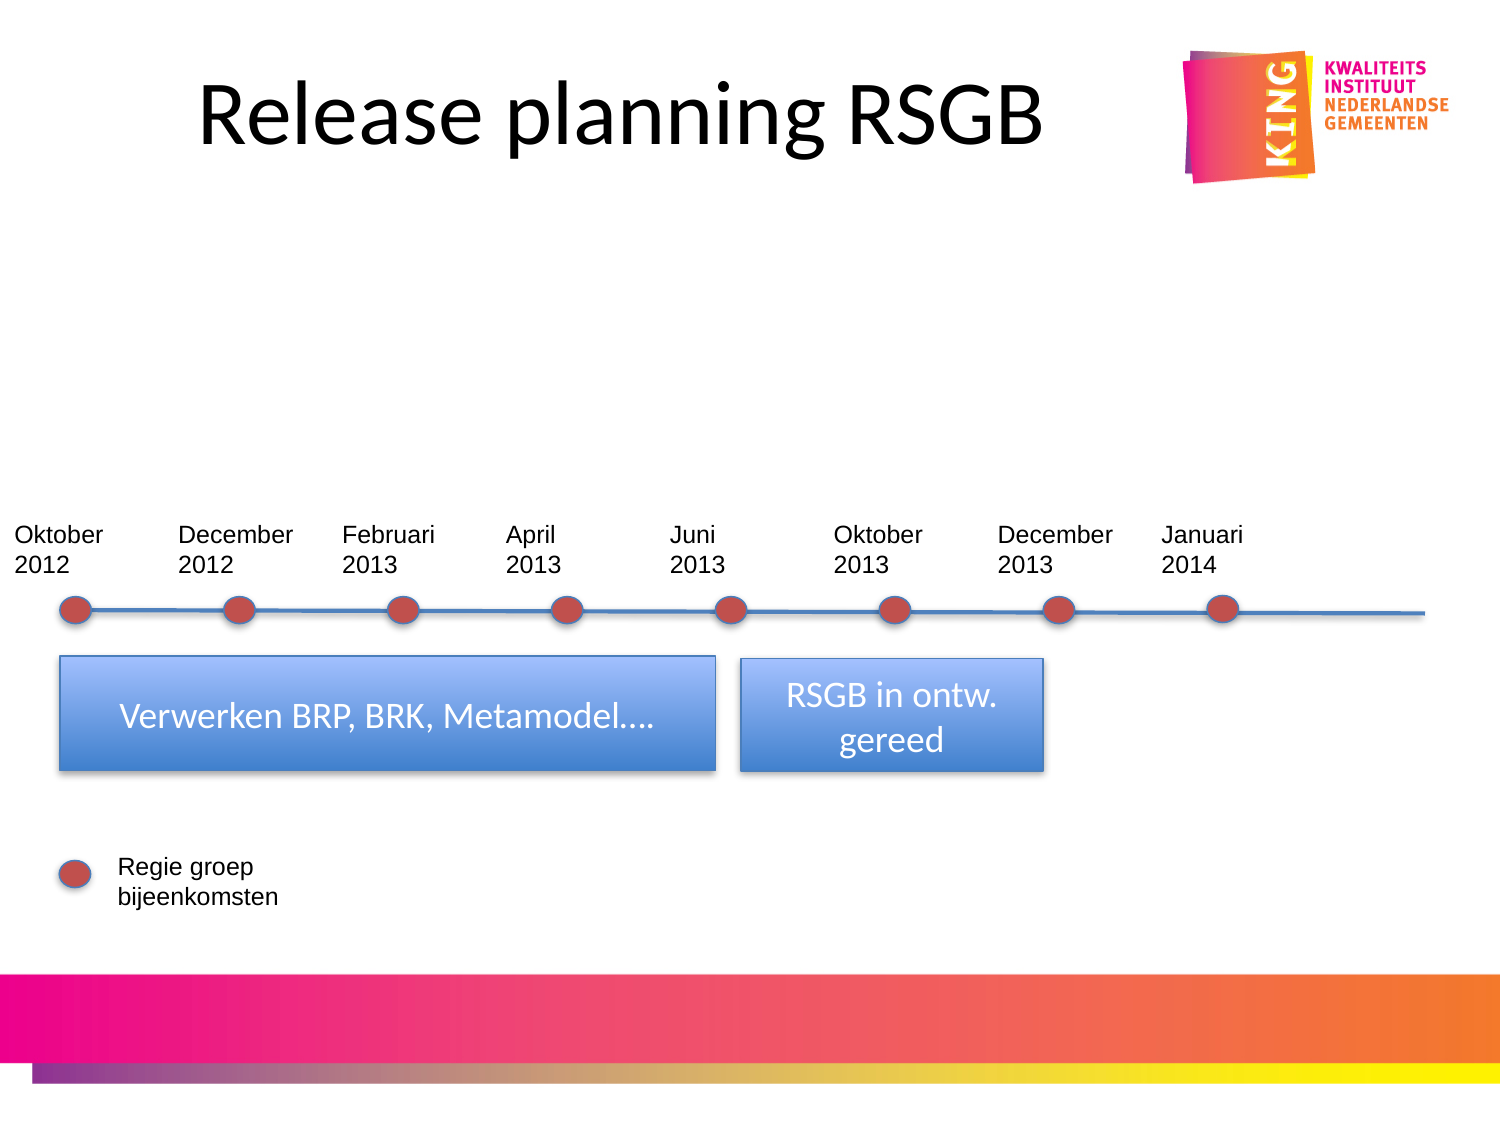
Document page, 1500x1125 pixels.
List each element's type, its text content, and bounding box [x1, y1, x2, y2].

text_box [982, 510, 1136, 624]
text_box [327, 510, 480, 624]
text_box RSGB in ontw. gereed [740, 658, 1044, 772]
text_box Regie groep bijeenkomsten [102, 843, 323, 918]
text_box [58, 859, 92, 889]
title Release planning RSGB [75, 45, 1170, 233]
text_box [0, 510, 152, 624]
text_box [1146, 510, 1300, 623]
picture [0, 0, 1500, 1125]
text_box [654, 510, 808, 624]
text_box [490, 510, 644, 624]
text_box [163, 510, 316, 624]
text_box Verwerken BRP, BRK, Metamodel…. [59, 655, 716, 771]
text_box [1304, 609, 1426, 614]
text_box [818, 510, 972, 624]
